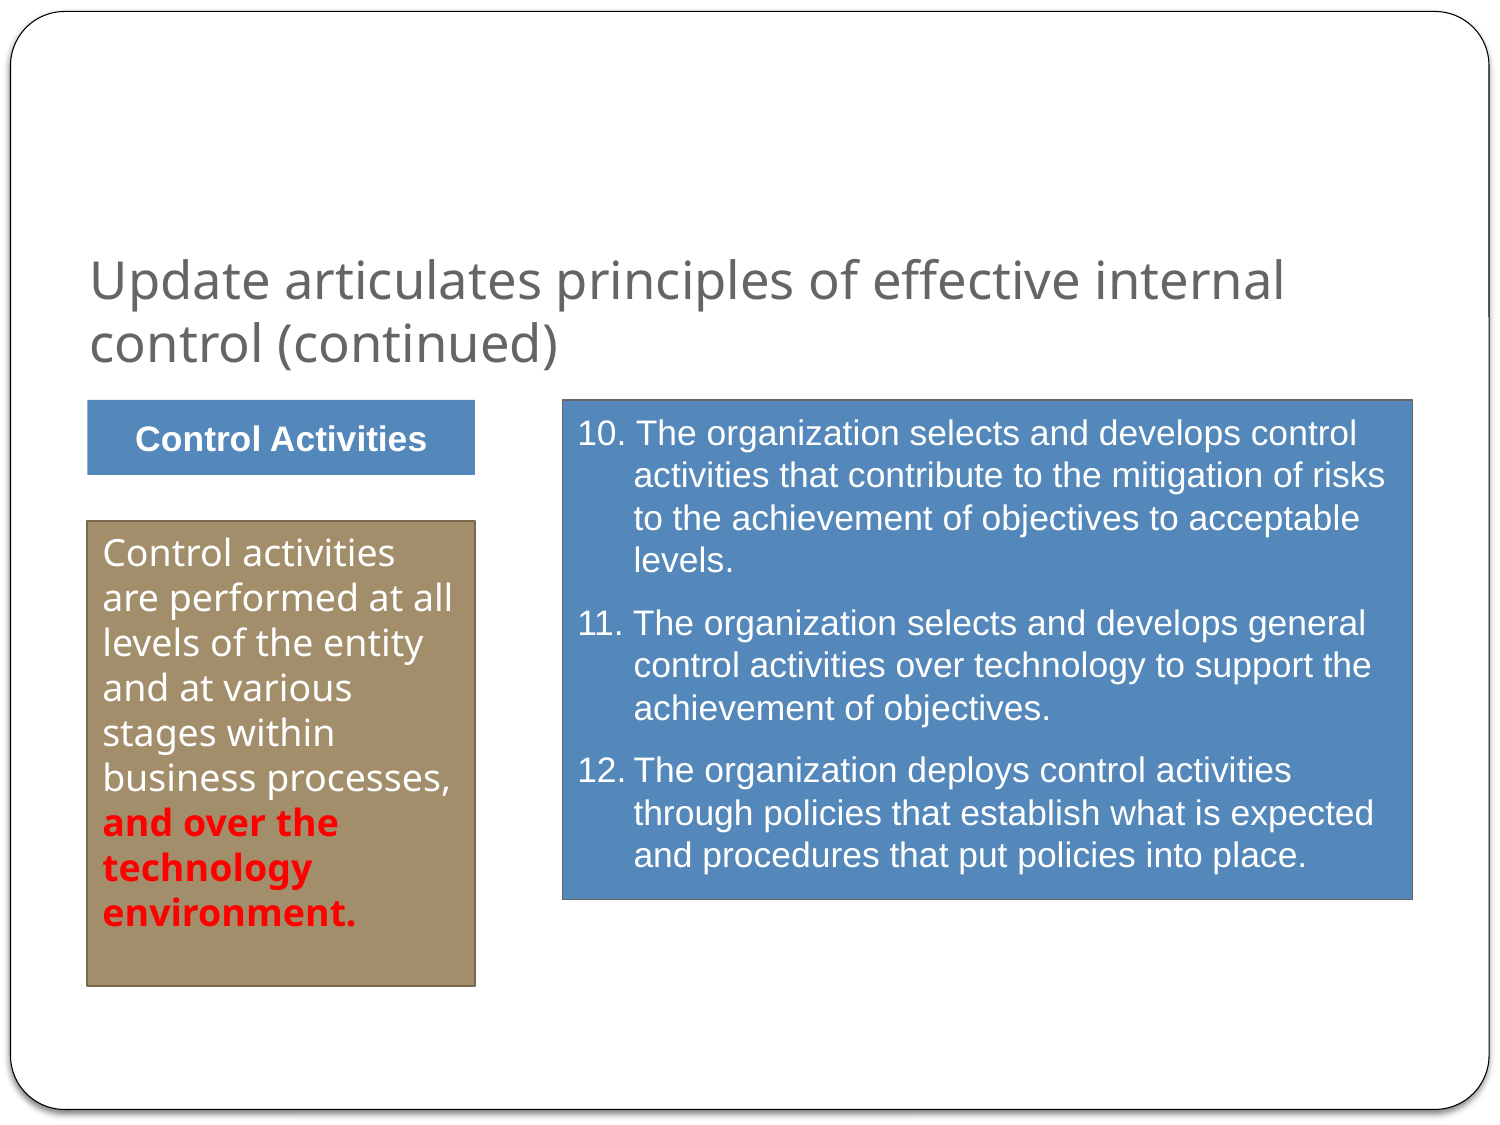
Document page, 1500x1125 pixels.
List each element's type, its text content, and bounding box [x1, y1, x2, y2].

text_box Control Activities [86, 399, 476, 476]
title Update articulates principles of effective internal control (continued) [75, 237, 1475, 388]
text_box Control activities are performed at all levels of the entity and at various stages within business processes, and over the technology environment. [86, 520, 476, 987]
text_box 10. The organization selects and develops control activities that contribute to the mitigation of risks to the achievement of objectives to acceptable levels. 11. The organization selects and develops general control activities over technology to support the achievement of objectives. The organization deploys control activities through policies that establish what is expected and procedures that put policies into place. [561, 399, 1413, 901]
